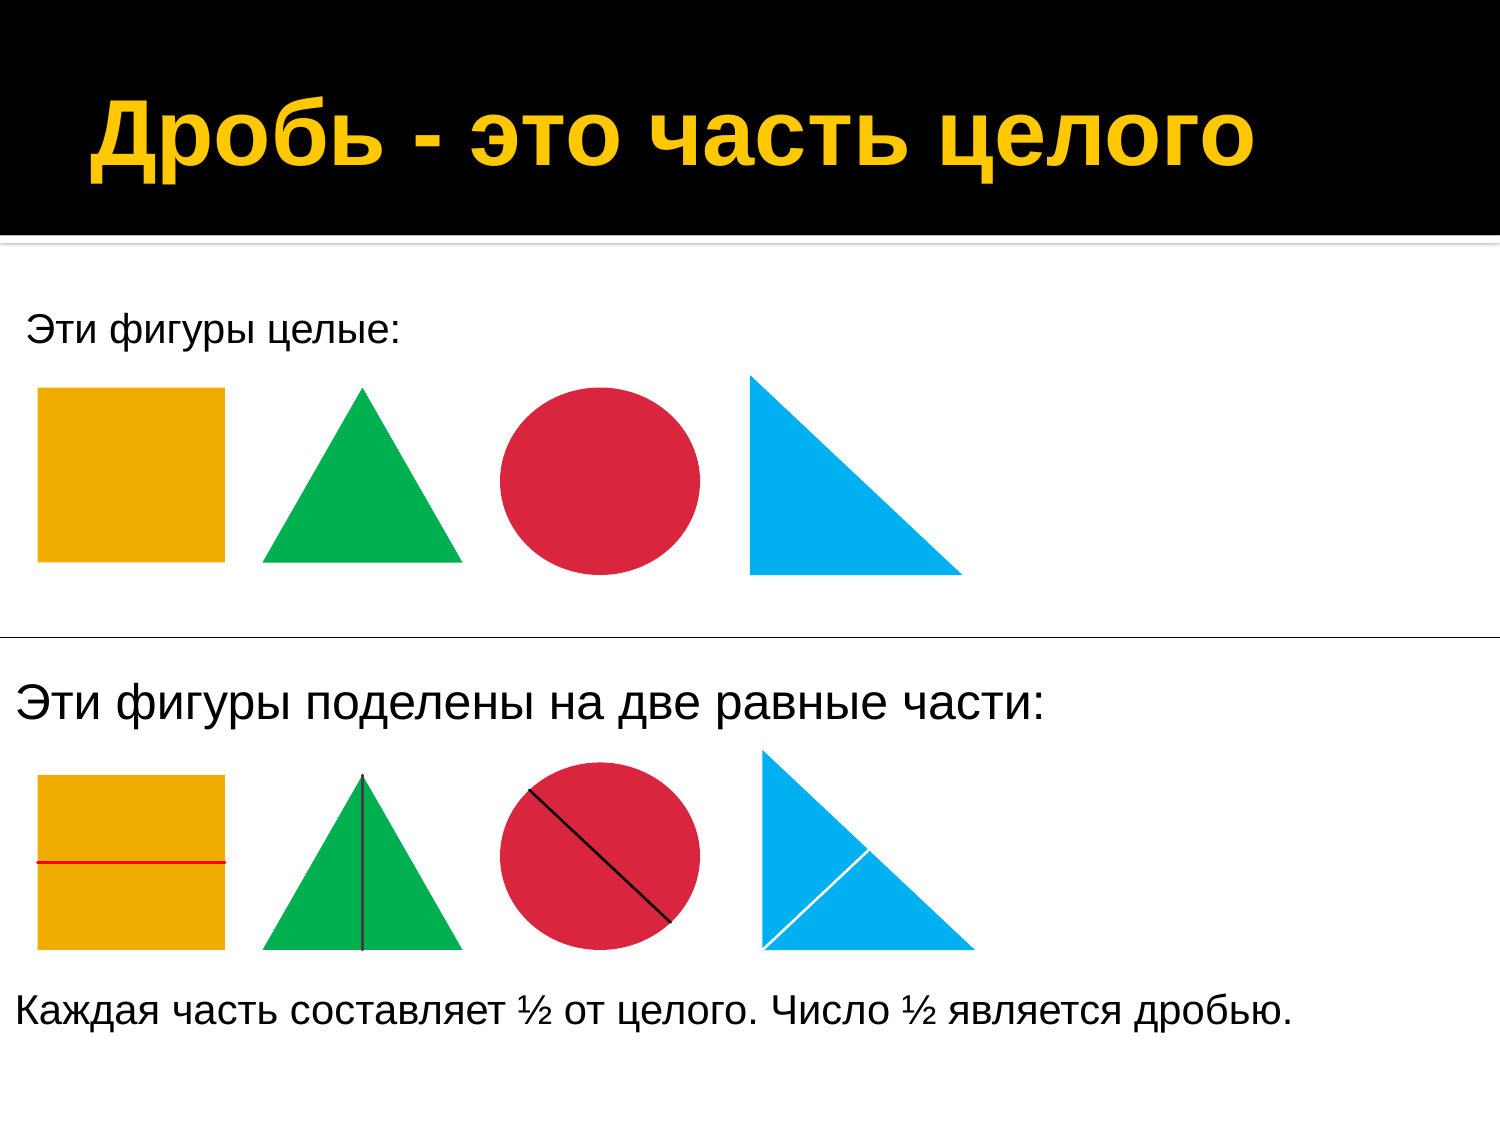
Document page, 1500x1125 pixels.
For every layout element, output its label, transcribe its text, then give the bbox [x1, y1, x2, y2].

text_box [765, 846, 866, 954]
text_box [258, 870, 467, 954]
text_box Каждая часть составляет ½ от целого. Число ½ является дробью. [0, 975, 1500, 1040]
list Эти фигуры целые: [0, 262, 1500, 359]
text_box [34, 771, 229, 954]
title Дробь - это часть целого [75, 25, 1425, 231]
text_box [258, 383, 467, 567]
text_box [533, 785, 667, 927]
text_box [496, 758, 704, 929]
text_box [496, 383, 704, 579]
text_box [541, 937, 659, 954]
text_box [34, 384, 229, 566]
text_box Эти фигуры поделены на две равные части: [0, 662, 1500, 738]
text_box [758, 746, 979, 954]
text_box [308, 771, 417, 862]
text_box [746, 371, 967, 579]
